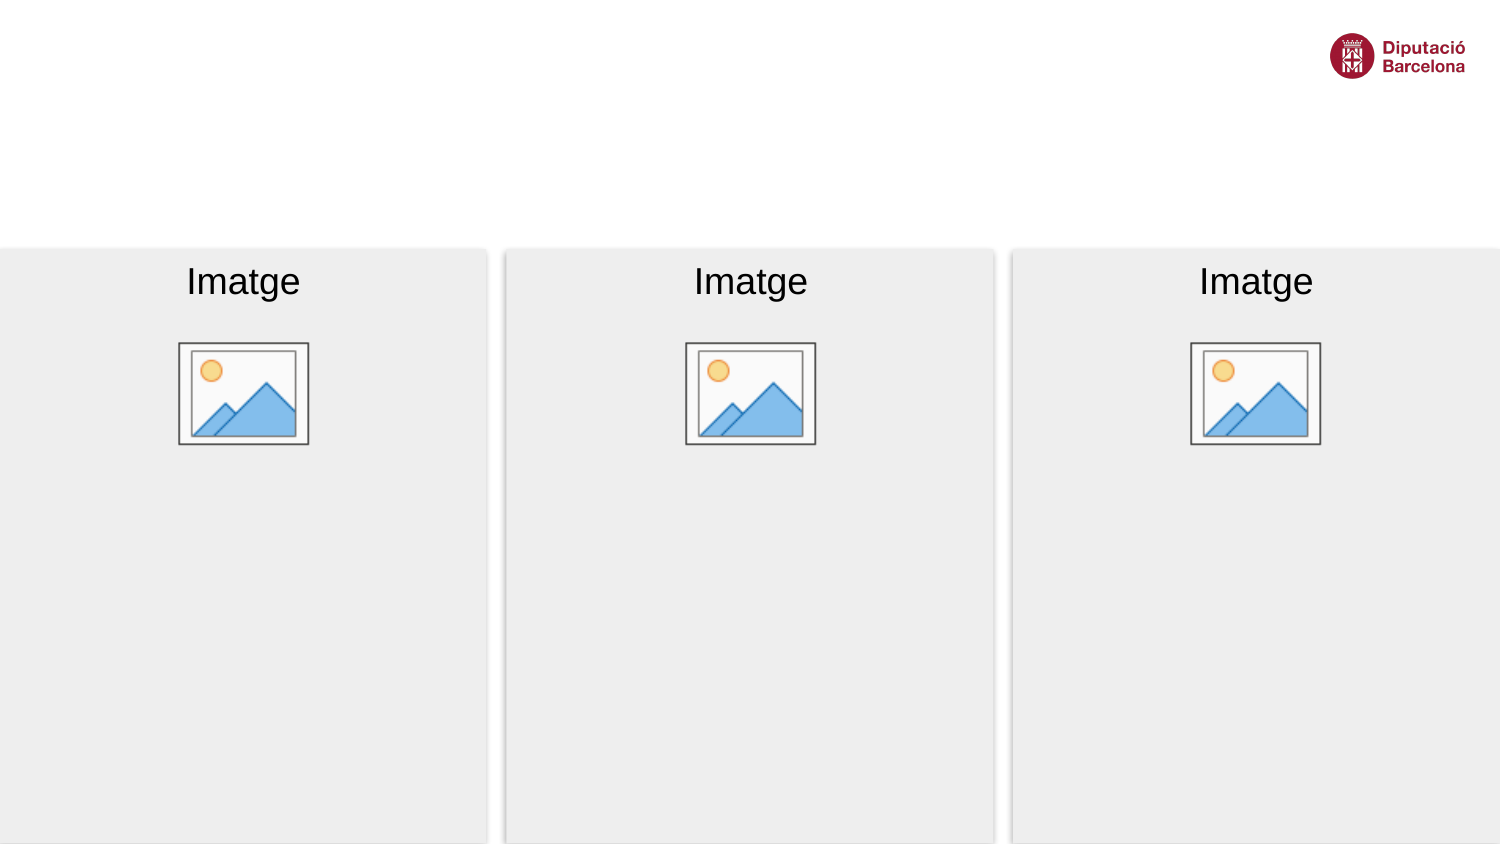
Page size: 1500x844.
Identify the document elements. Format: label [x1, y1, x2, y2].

picture [1012, 249, 1500, 539]
picture [507, 249, 995, 539]
picture [0, 249, 488, 539]
picture [1330, 33, 1465, 79]
